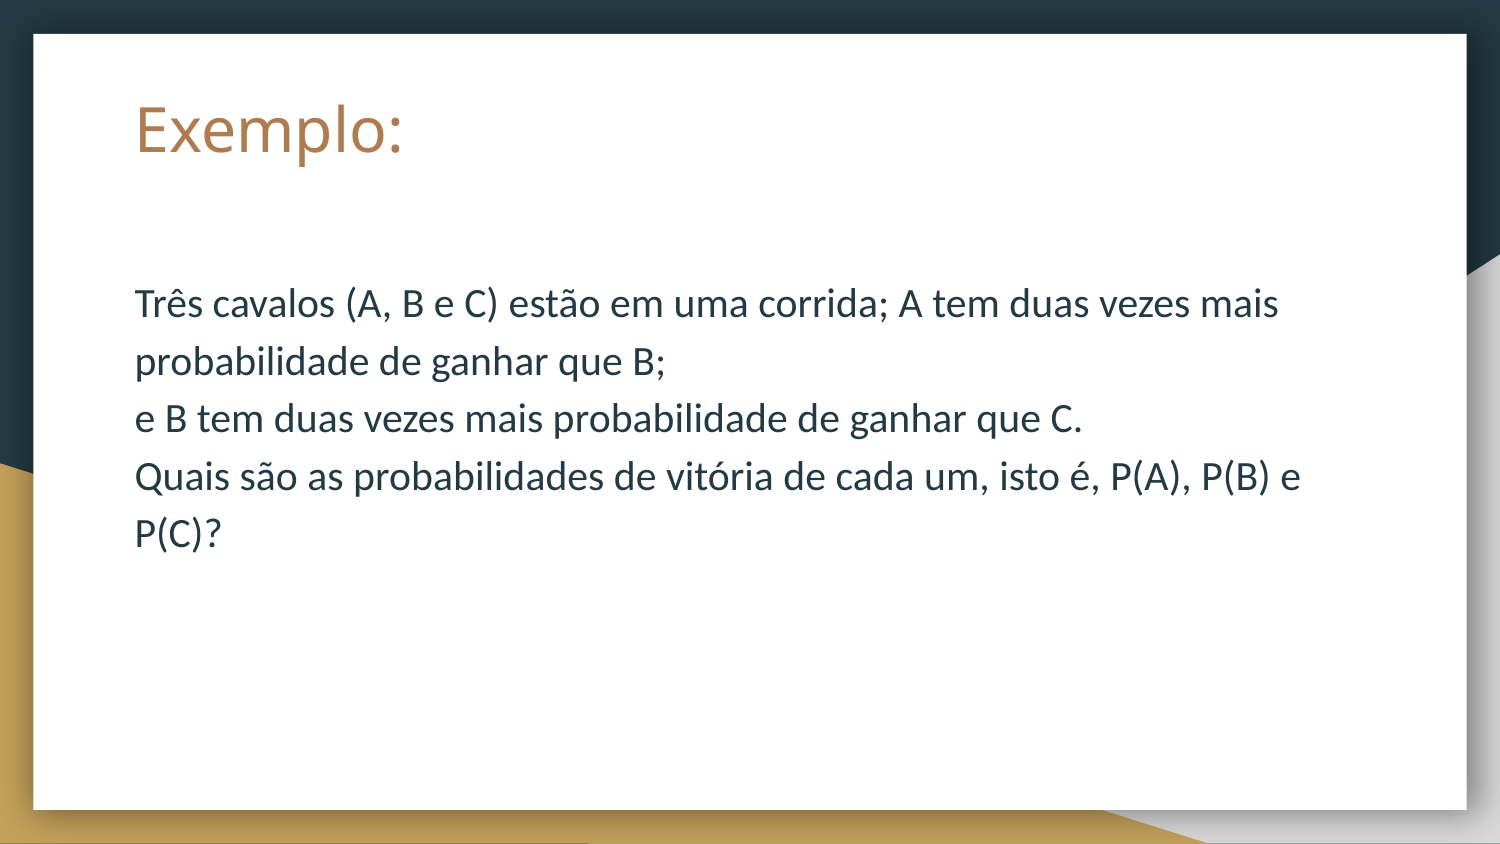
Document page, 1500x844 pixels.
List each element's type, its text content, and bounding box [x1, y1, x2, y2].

list Três cavalos (A, B e C) estão em uma corrida; A tem duas vezes mais probabilidade de ganhar que B; e B tem duas vezes mais probabilidade de ganhar que C. Quais são as probabilidades de vitória de cada um, isto é, P(A), P(B) e P(C)? [119, 253, 1381, 791]
title Exemplo: [119, 75, 1381, 179]
